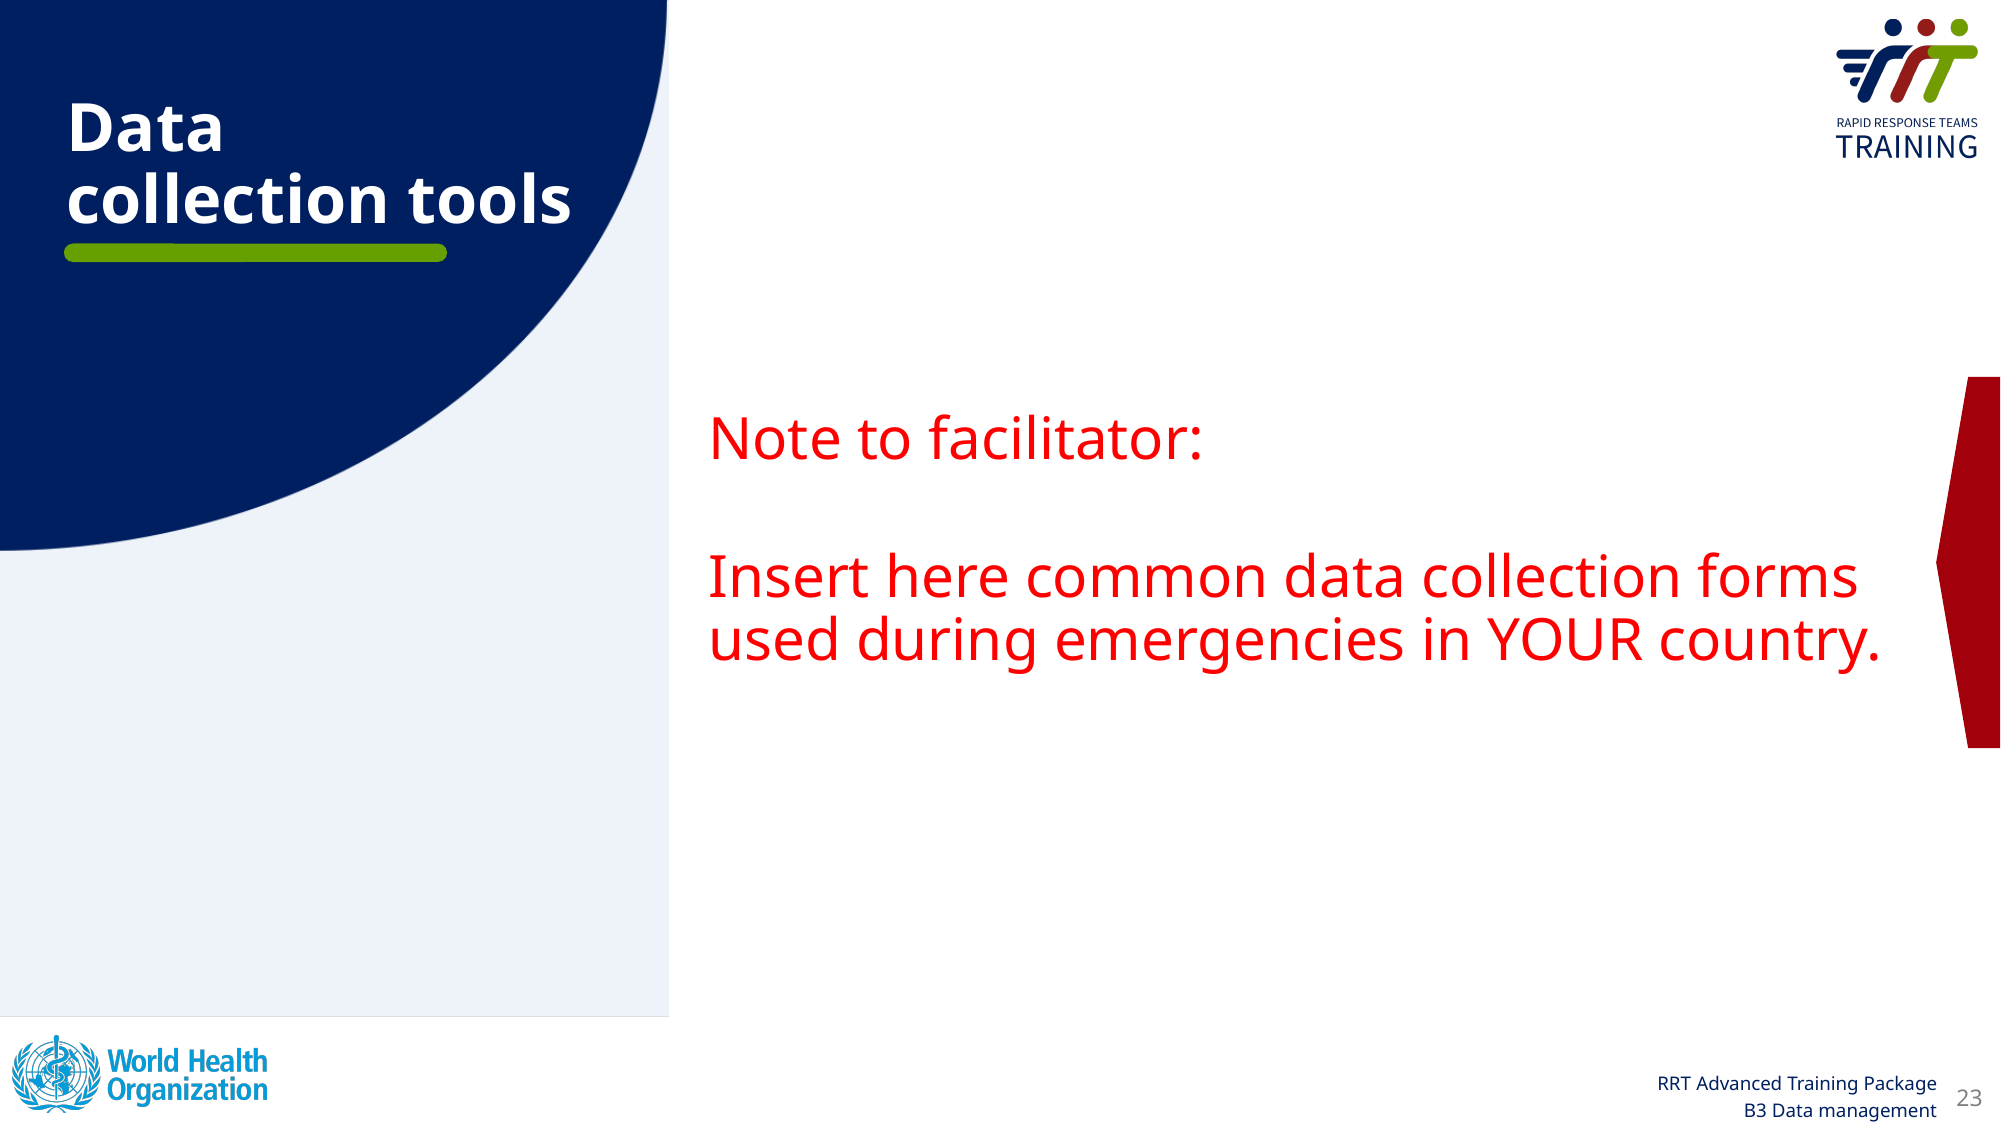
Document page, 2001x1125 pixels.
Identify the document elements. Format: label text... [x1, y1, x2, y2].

picture [12, 1035, 267, 1113]
text_box Data collection tools [58, 62, 689, 270]
picture [0, 0, 669, 1018]
list Note to facilitator: Insert here common data collection forms used during emergencies in YOUR country. [700, 401, 1937, 724]
picture [58, 1050, 64, 1058]
picture [1835, 19, 1978, 167]
picture [12, 1083, 48, 1113]
